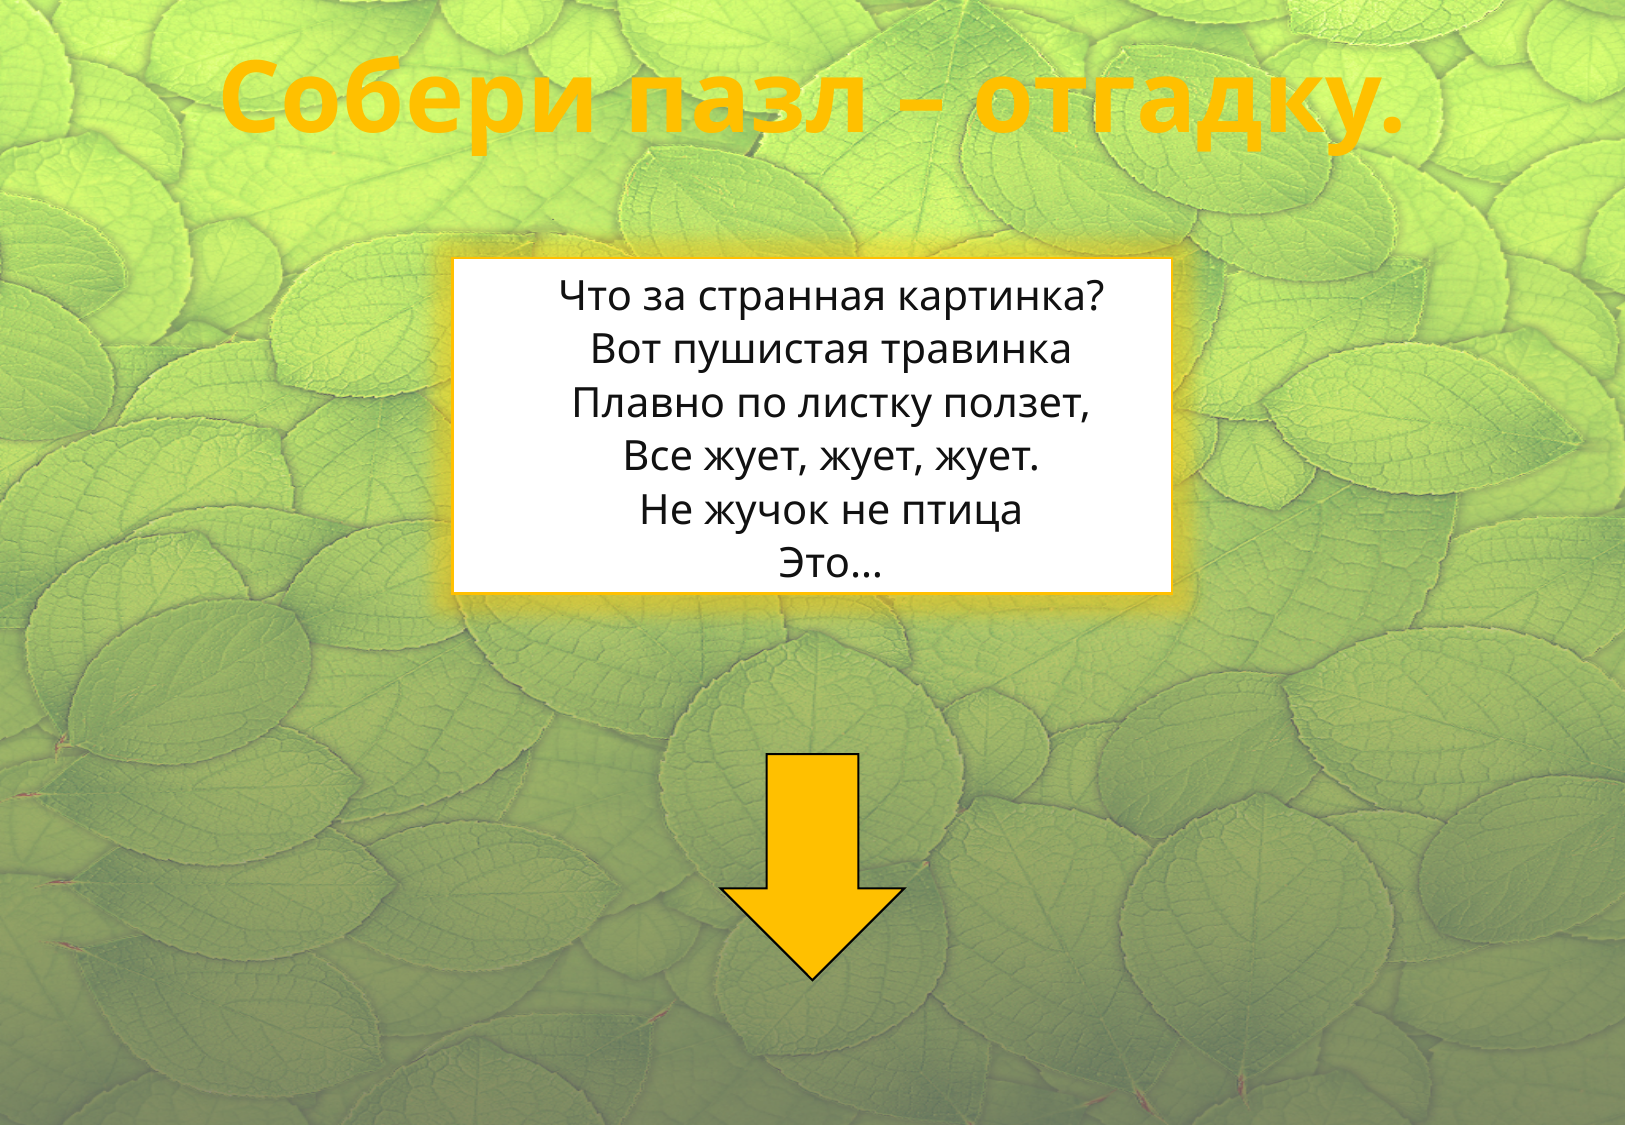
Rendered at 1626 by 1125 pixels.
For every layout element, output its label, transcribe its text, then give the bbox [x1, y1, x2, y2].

text_box [718, 753, 907, 982]
text_box Собери пазл – отгадку. [111, 25, 1514, 161]
text_box Что за странная картинка? Вот пушистая травинка Плавно по листку ползет, Все жует, жует, жует. Не жучок не птица Это… [451, 257, 1173, 595]
